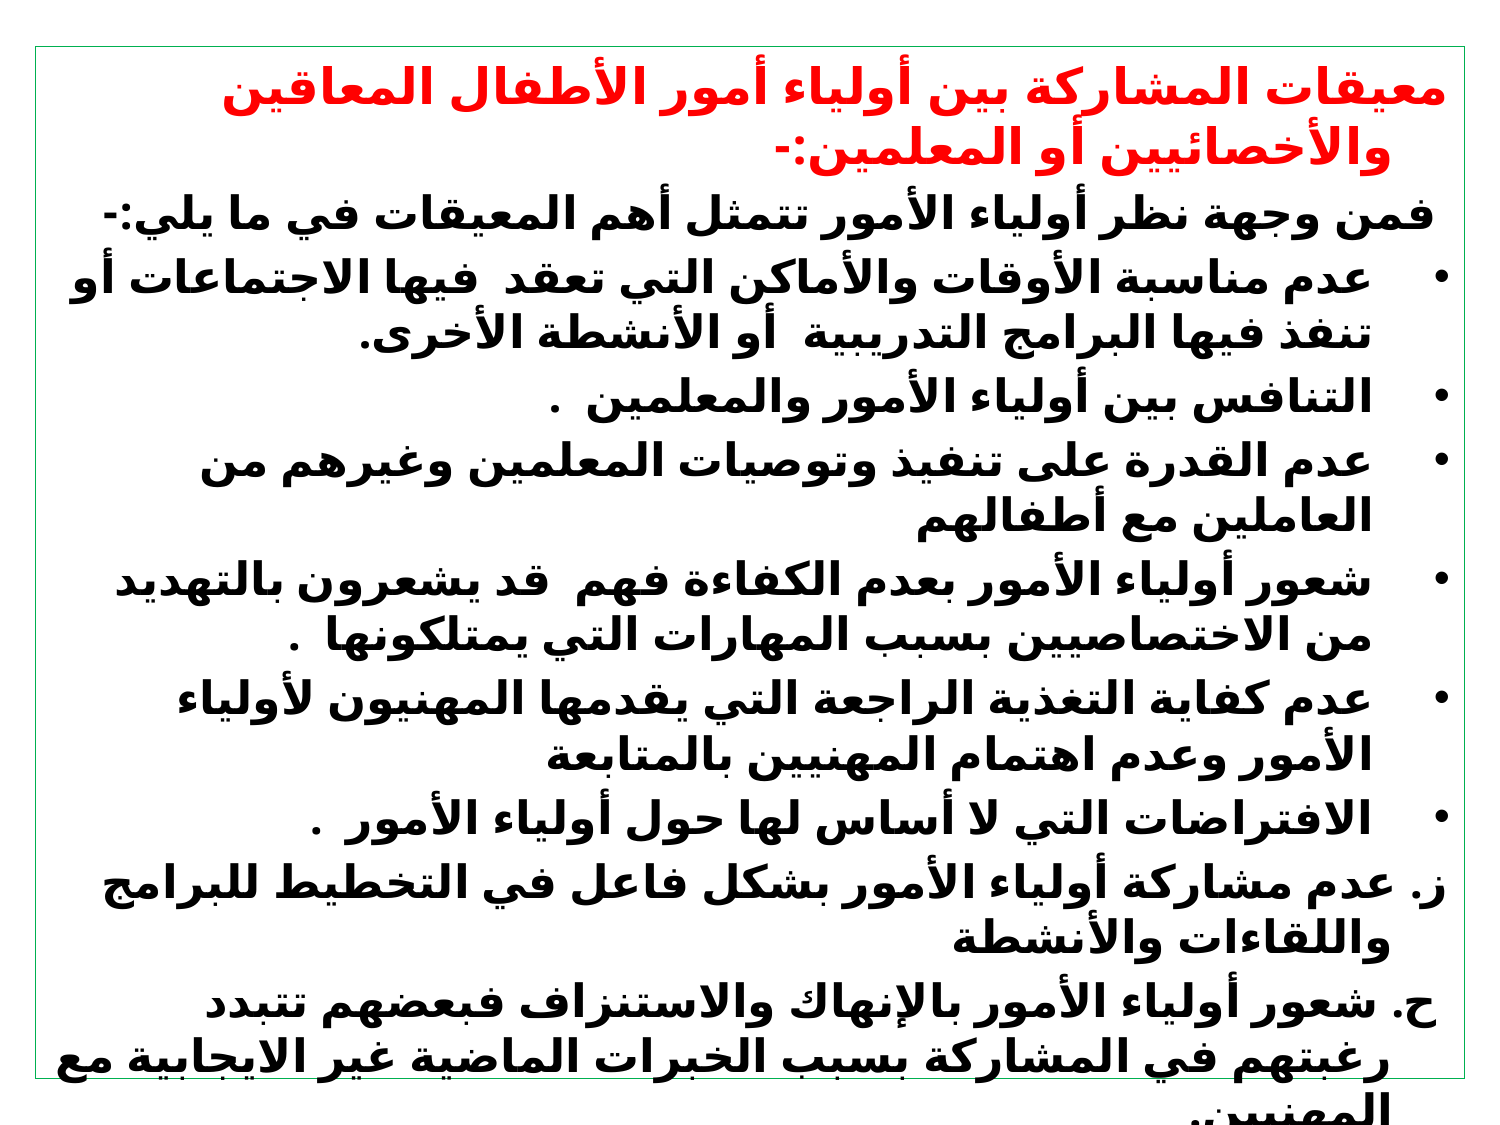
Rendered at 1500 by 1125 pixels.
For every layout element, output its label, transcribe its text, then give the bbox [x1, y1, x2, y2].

list معيقات المشاركة بين أولياء أمور الأطفال المعاقين والأخصائيين أو المعلمين:- فمن وجهة نظر أولياء الأمور تتمثل أهم المعيقات في ما يلي:- عدم مناسبة الأوقات والأماكن التي تعقد فيها الاجتماعات أو تنفذ فيها البرامج التدريبية أو الأنشطة الأخرى. التنافس بين أولياء الأمور والمعلمين . عدم القدرة على تنفيذ وتوصيات المعلمين وغيرهم من العاملين مع أطفالهم شعور أولياء الأمور بعدم الكفاءة فهم قد يشعرون بالتهديد من الاختصاصيين بسبب المهارات التي يمتلكونها . عدم كفاية التغذية الراجعة التي يقدمها المهنيون لأولياء الأمور وعدم اهتمام المهنيين بالمتابعة الافتراضات التي لا أساس لها حول أولياء الأمور . ز. عدم مشاركة أولياء الأمور بشكل فاعل في التخطيط للبرامج واللقاءات والأنشطة ح. شعور أولياء الأمور بالإنهاك والاستنزاف فبعضهم تتبدد رغبتهم في المشاركة بسبب الخبرات الماضية غير الايجابية مع المهنيين. ط. اعتقاد أولياء الأمور بان البرامج والأنشطة لا تستجيب لحاجاتهم الاجتماعية والانفعالية ولا تفيد في تطوير مهاراتهم وعرفتهم. [35, 46, 1465, 1079]
